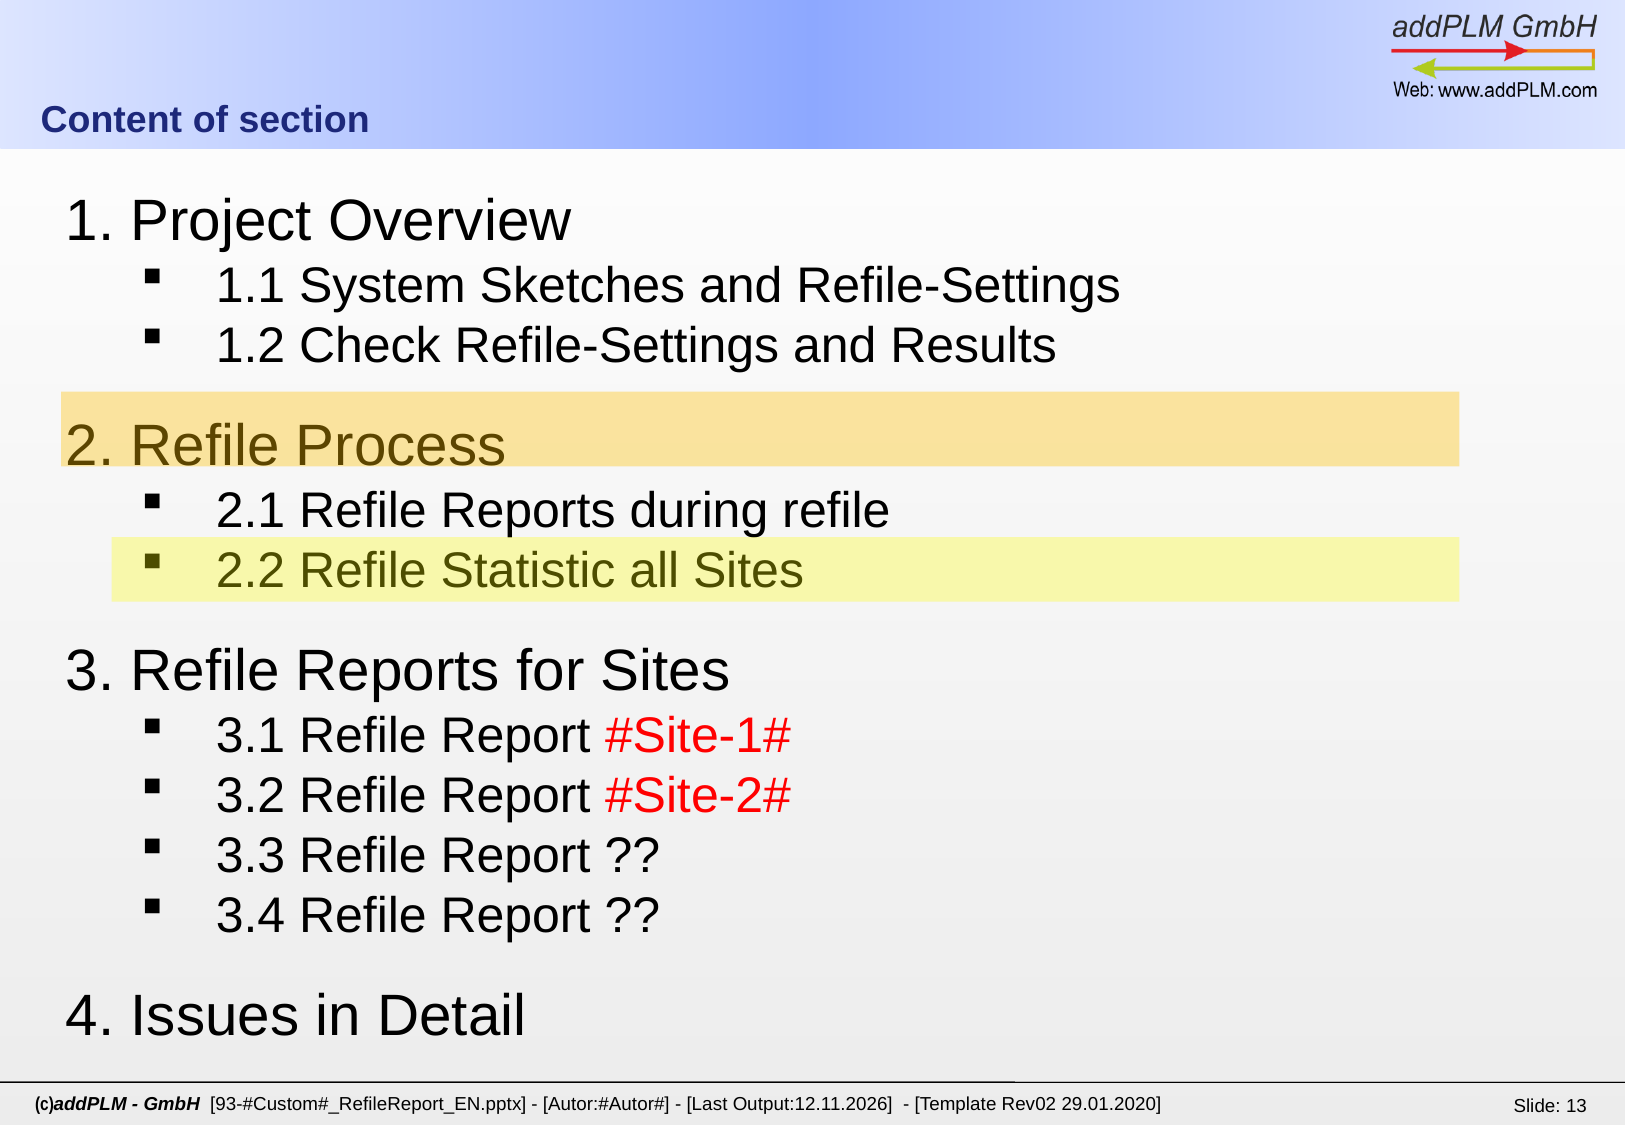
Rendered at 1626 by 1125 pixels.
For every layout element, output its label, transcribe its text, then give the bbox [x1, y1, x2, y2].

picture [1391, 14, 1597, 97]
title Content of section [40, 67, 1582, 131]
text_box [111, 537, 1460, 602]
text_box [61, 391, 1460, 467]
